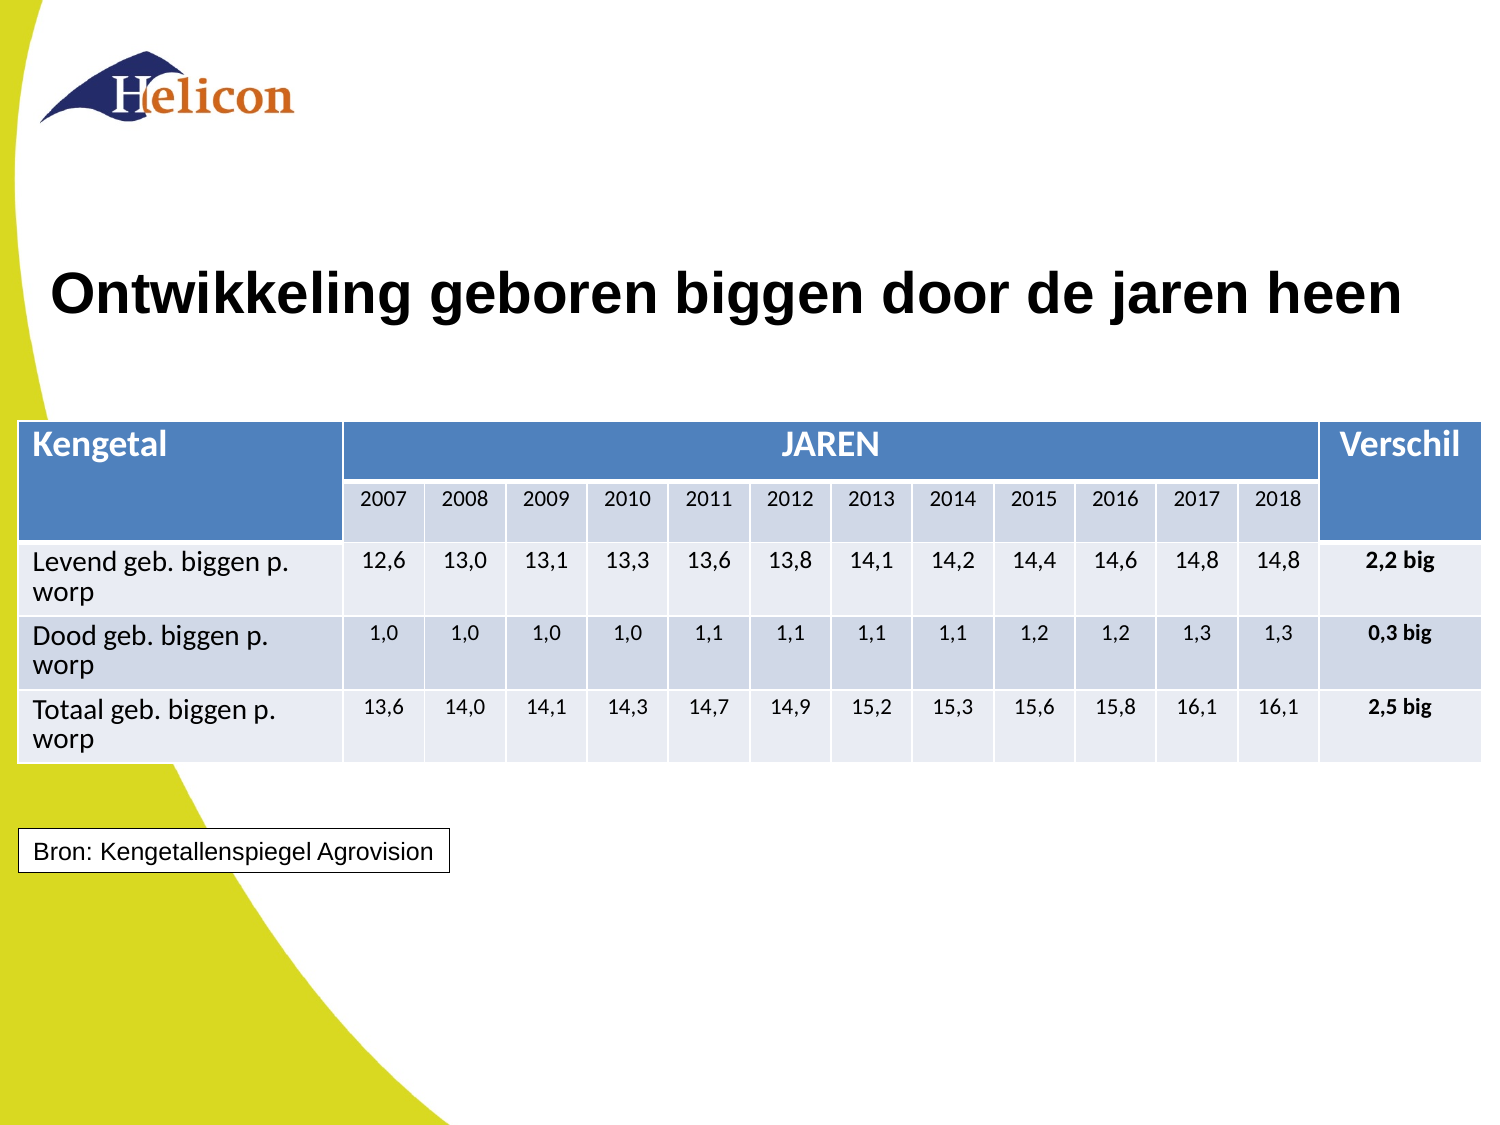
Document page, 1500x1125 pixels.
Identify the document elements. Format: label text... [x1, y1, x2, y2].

table_cell 1,0 [507, 617, 586, 689]
table_cell 2014 [913, 484, 993, 542]
table_cell 2015 [995, 484, 1074, 542]
table_cell 14,4 [995, 543, 1074, 615]
table_cell 14,8 [1239, 543, 1318, 615]
table_header Verschil [1320, 422, 1481, 540]
table_cell 2007 [344, 484, 424, 542]
table_cell Dood geb. biggen p. worp [19, 617, 342, 689]
table_cell Totaal geb. biggen p. worp [19, 691, 342, 762]
table_cell 1,1 [913, 617, 993, 689]
table_cell 2009 [507, 484, 586, 542]
table_cell 14,2 [913, 543, 993, 615]
table_cell 0,3 big [1320, 617, 1481, 689]
table_cell 13,1 [507, 543, 586, 615]
table_cell 2008 [425, 484, 505, 542]
table_cell 14,9 [751, 691, 830, 762]
table_cell 16,1 [1239, 691, 1318, 762]
table_cell 1,1 [751, 617, 830, 689]
table_header Kengetal [19, 422, 342, 540]
table_cell 2018 [1239, 484, 1318, 542]
table_cell 2012 [751, 484, 830, 542]
table_cell 2016 [1076, 484, 1155, 542]
table_cell 1,2 [995, 617, 1074, 689]
table_cell Levend geb. biggen p. worp [19, 545, 342, 615]
table_cell 14,0 [425, 691, 505, 762]
table_cell 1,1 [832, 617, 911, 689]
table_cell 13,0 [425, 543, 505, 615]
table_cell 14,6 [1076, 543, 1155, 615]
table_cell 14,1 [507, 691, 586, 762]
table_cell 13,6 [669, 543, 749, 615]
table_cell 15,6 [995, 691, 1074, 762]
table_cell 14,8 [1157, 543, 1237, 615]
table_header JAREN [344, 422, 1318, 479]
table_cell 1,3 [1157, 617, 1237, 689]
table_cell 1,0 [425, 617, 505, 689]
table_cell 14,3 [588, 691, 667, 762]
table_cell 13,8 [751, 543, 830, 615]
table_cell 1,1 [669, 617, 749, 689]
table_cell 2013 [832, 484, 911, 542]
table_cell 2,2 big [1320, 545, 1481, 615]
table_cell 15,3 [913, 691, 993, 762]
table_cell 2,5 big [1320, 691, 1481, 762]
table_cell 14,1 [832, 543, 911, 615]
table_cell 2010 [588, 484, 667, 542]
table_cell 2011 [669, 484, 749, 542]
table_cell 14,7 [669, 691, 749, 762]
text_box Bron: Kengetallenspiegel Agrovision [18, 828, 450, 873]
table_cell 15,2 [832, 691, 911, 762]
title Ontwikkeling geboren biggen door de jaren heen [35, 236, 1465, 344]
table_cell 16,1 [1157, 691, 1237, 762]
table_cell 1,0 [344, 617, 424, 689]
table_cell 13,6 [344, 691, 424, 762]
table_cell 13,3 [588, 543, 667, 615]
table_cell 2017 [1157, 484, 1237, 542]
table_cell 1,0 [588, 617, 667, 689]
table_cell 12,6 [344, 543, 424, 615]
table_cell 1,2 [1076, 617, 1155, 689]
picture [0, 0, 1500, 1125]
table_cell 1,3 [1239, 617, 1318, 689]
table_cell 15,8 [1076, 691, 1155, 762]
